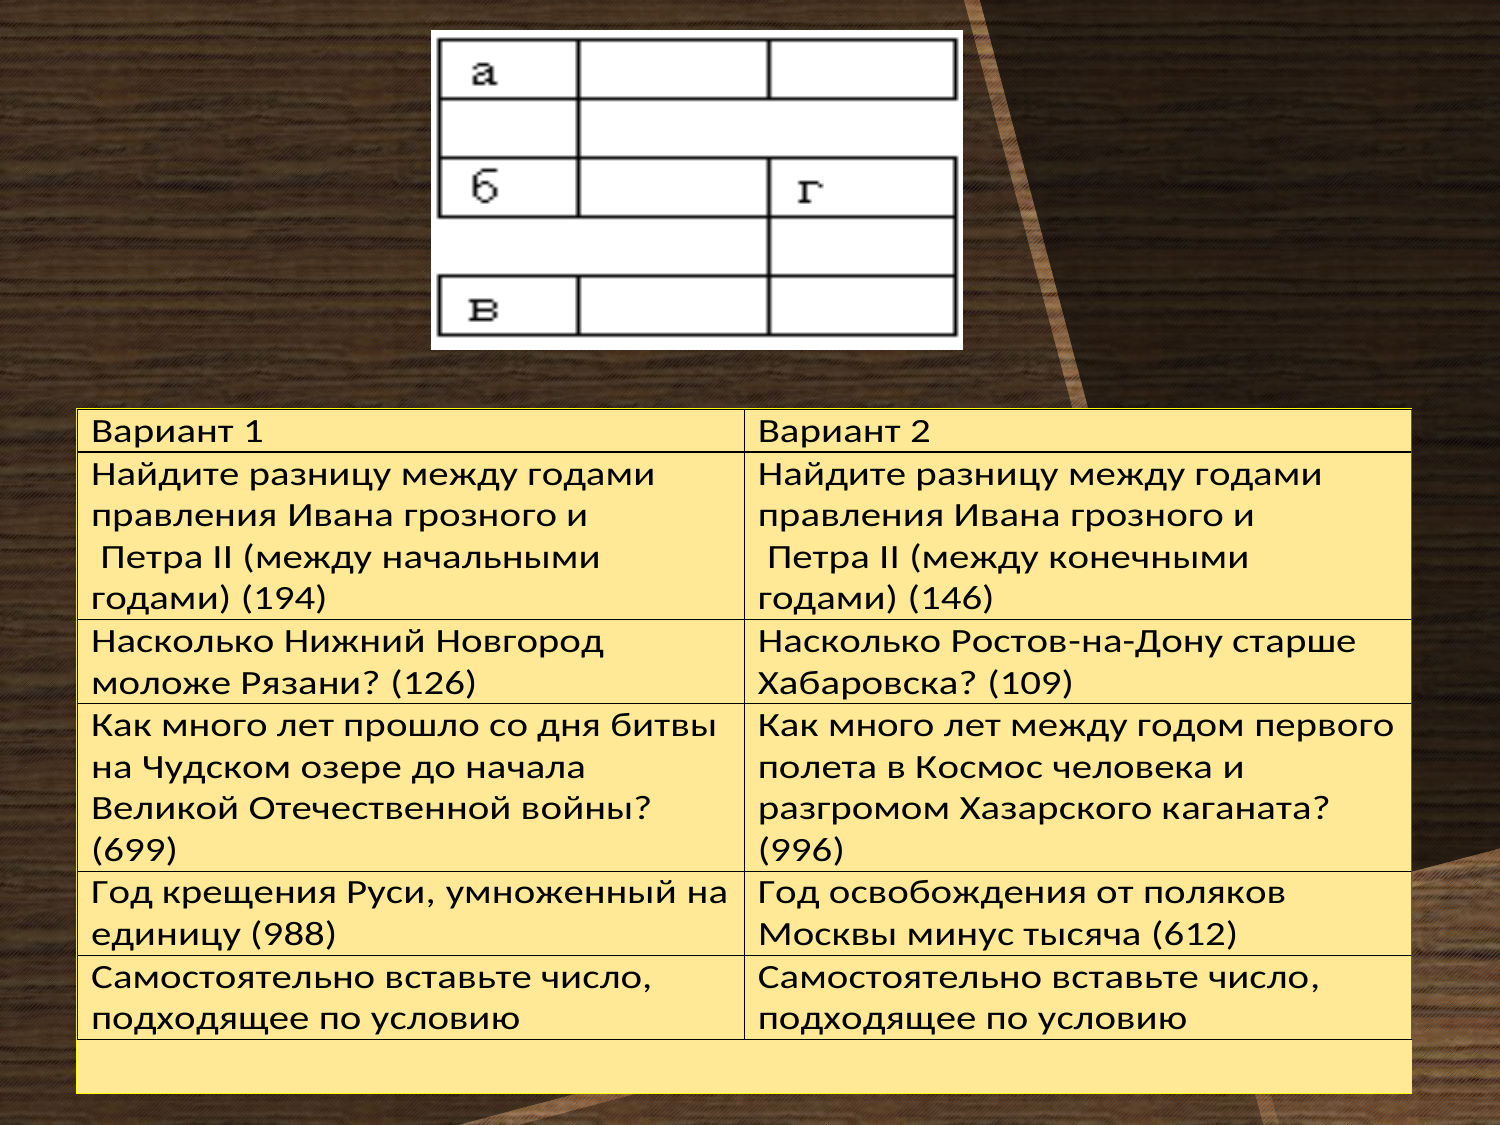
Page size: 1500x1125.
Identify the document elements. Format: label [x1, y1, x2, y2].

list [430, 30, 963, 351]
text_box [76, 408, 1412, 1095]
